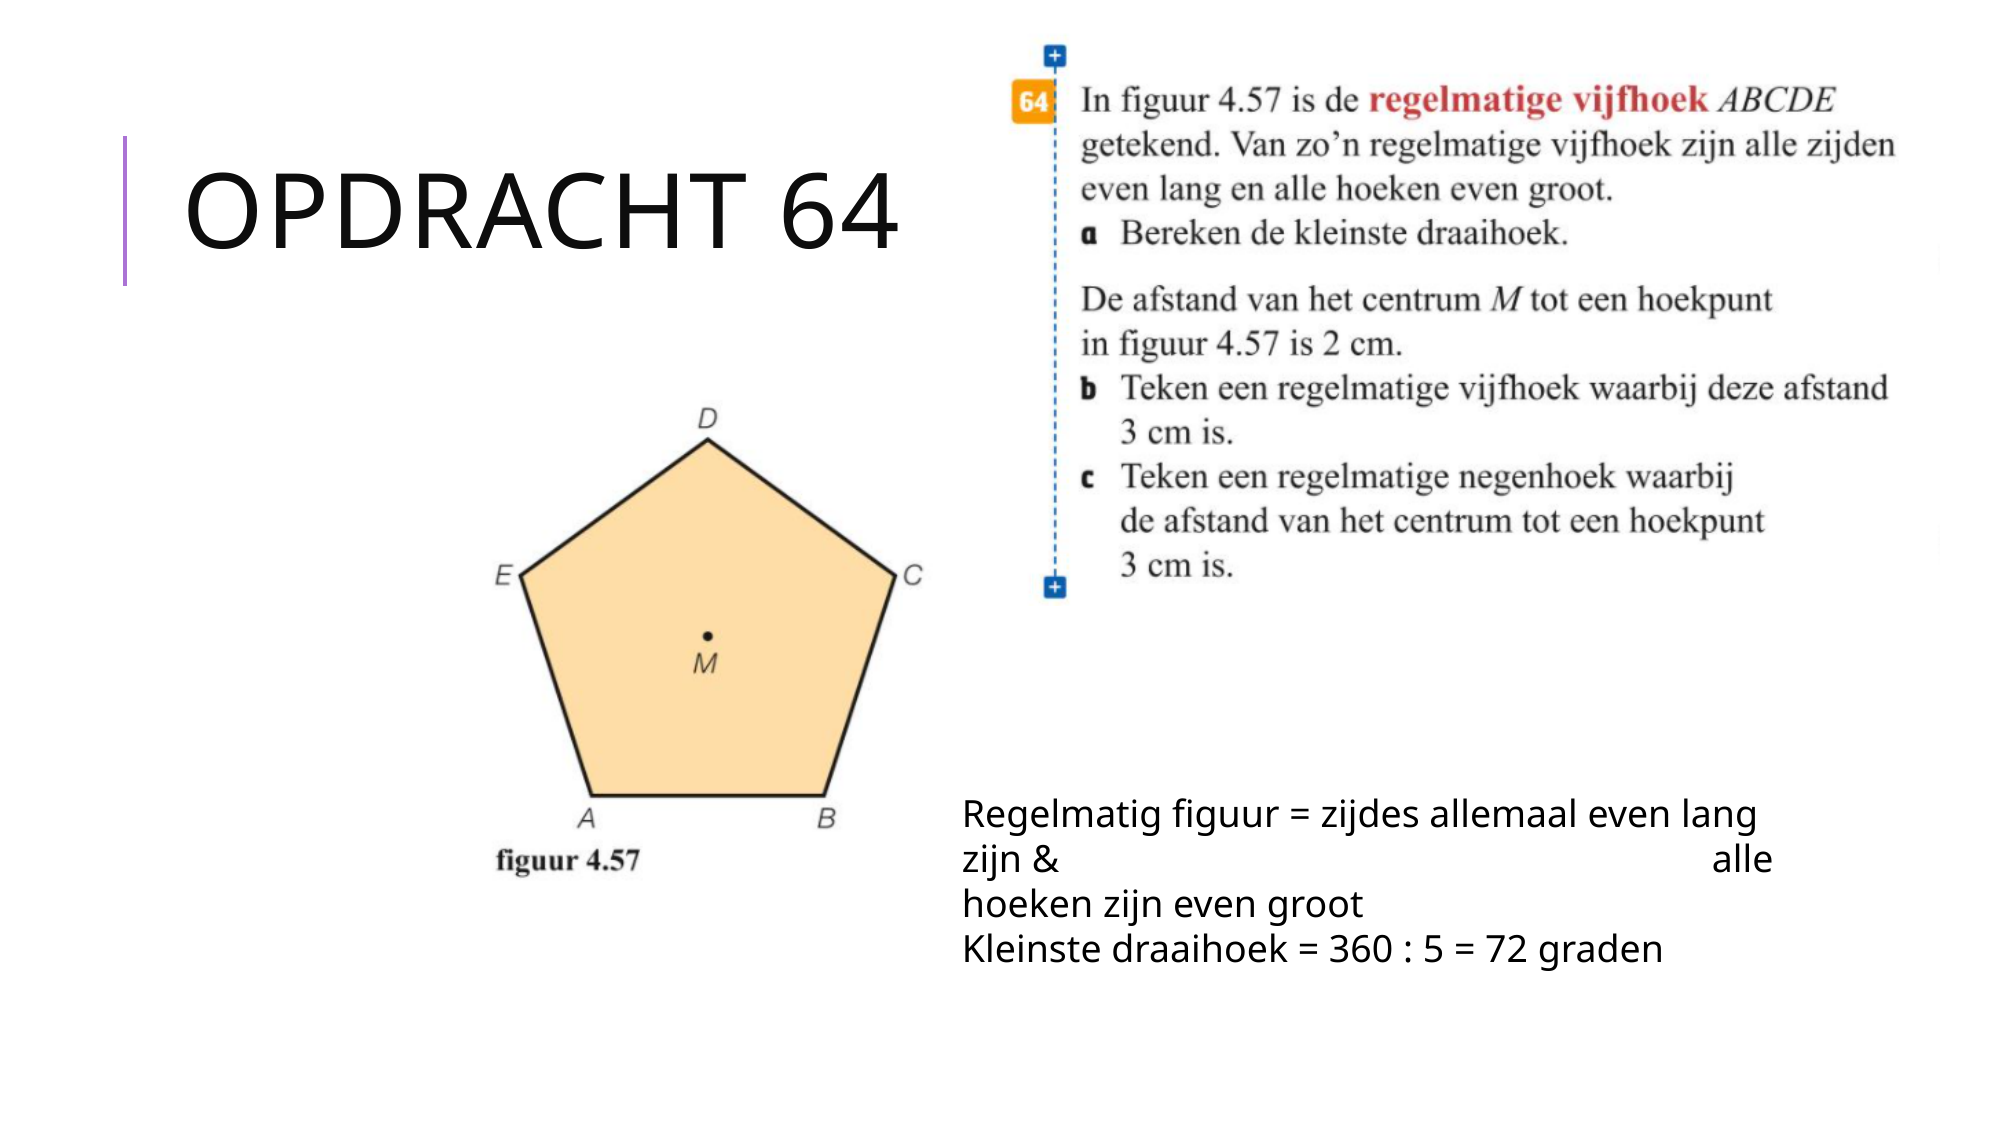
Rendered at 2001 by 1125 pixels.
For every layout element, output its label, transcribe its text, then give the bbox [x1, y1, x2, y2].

text_box Regelmatig figuur = zijdes allemaal even lang zijn & alle hoeken zijn even groot Kleinste draaihoek = 360 : 5 = 72 graden [947, 782, 1826, 978]
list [991, 21, 1940, 606]
picture [467, 337, 966, 923]
title Opdracht 64 [168, 96, 984, 342]
